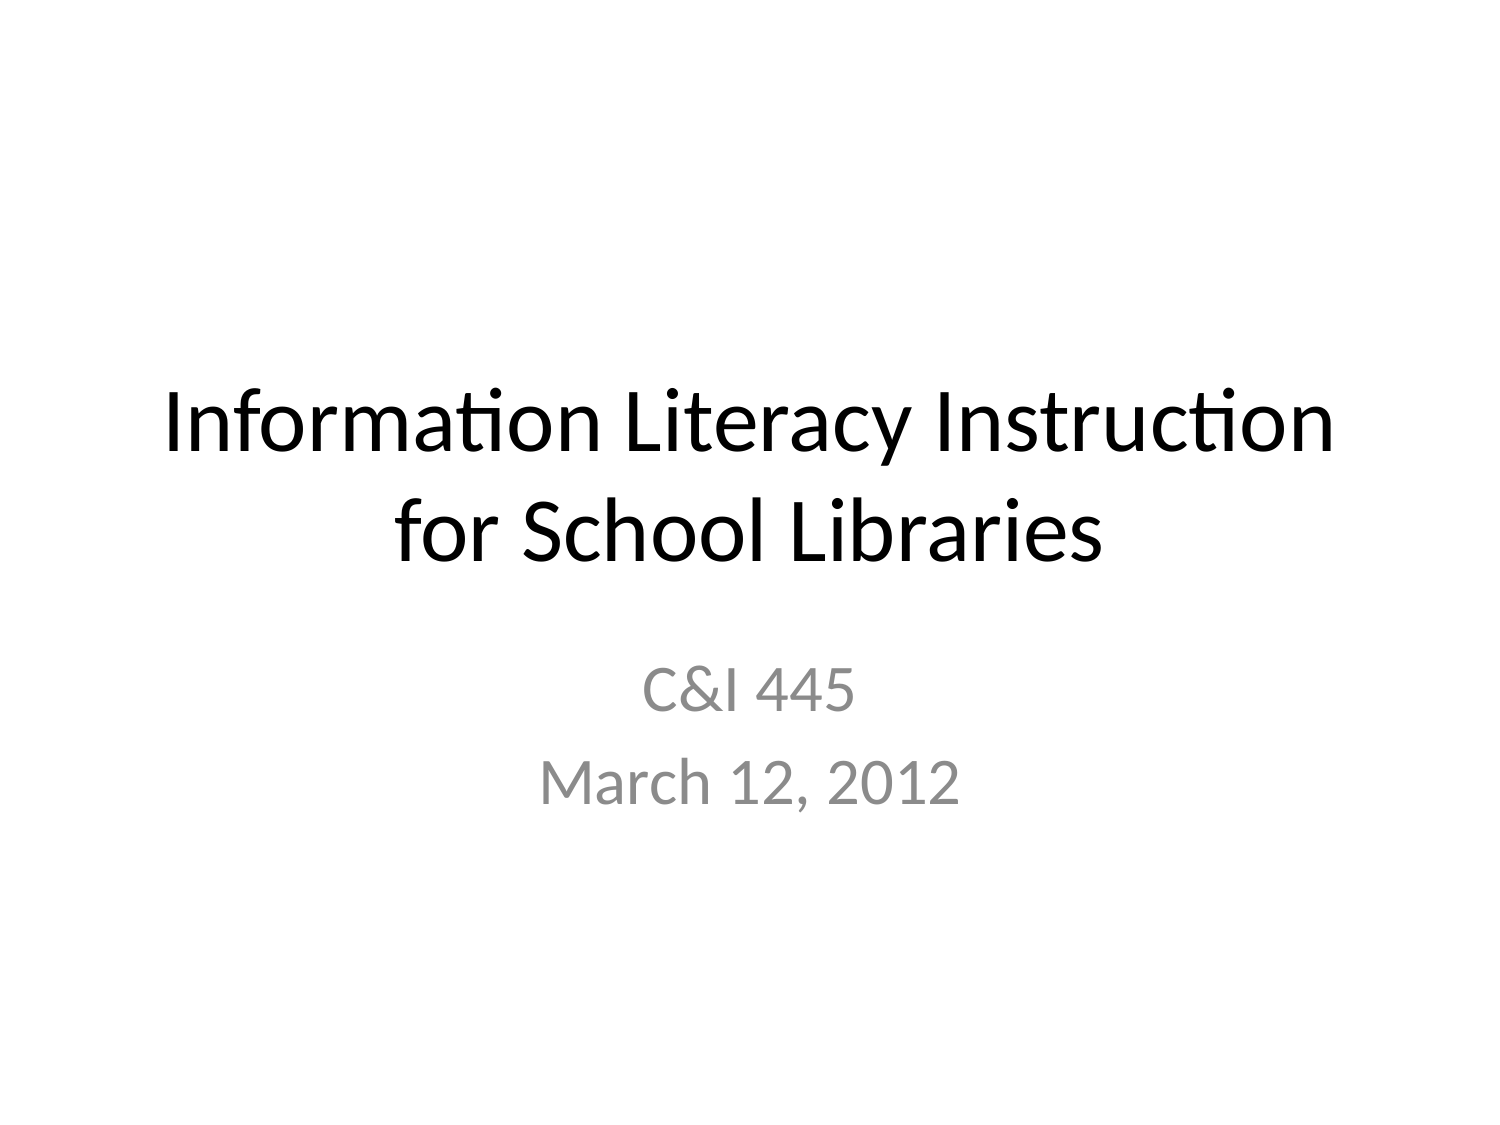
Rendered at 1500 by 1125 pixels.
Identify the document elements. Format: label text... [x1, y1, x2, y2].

subtitle C&I 445 March 12, 2012 [225, 637, 1275, 925]
title Information Literacy Instruction for School Libraries [112, 349, 1388, 591]
